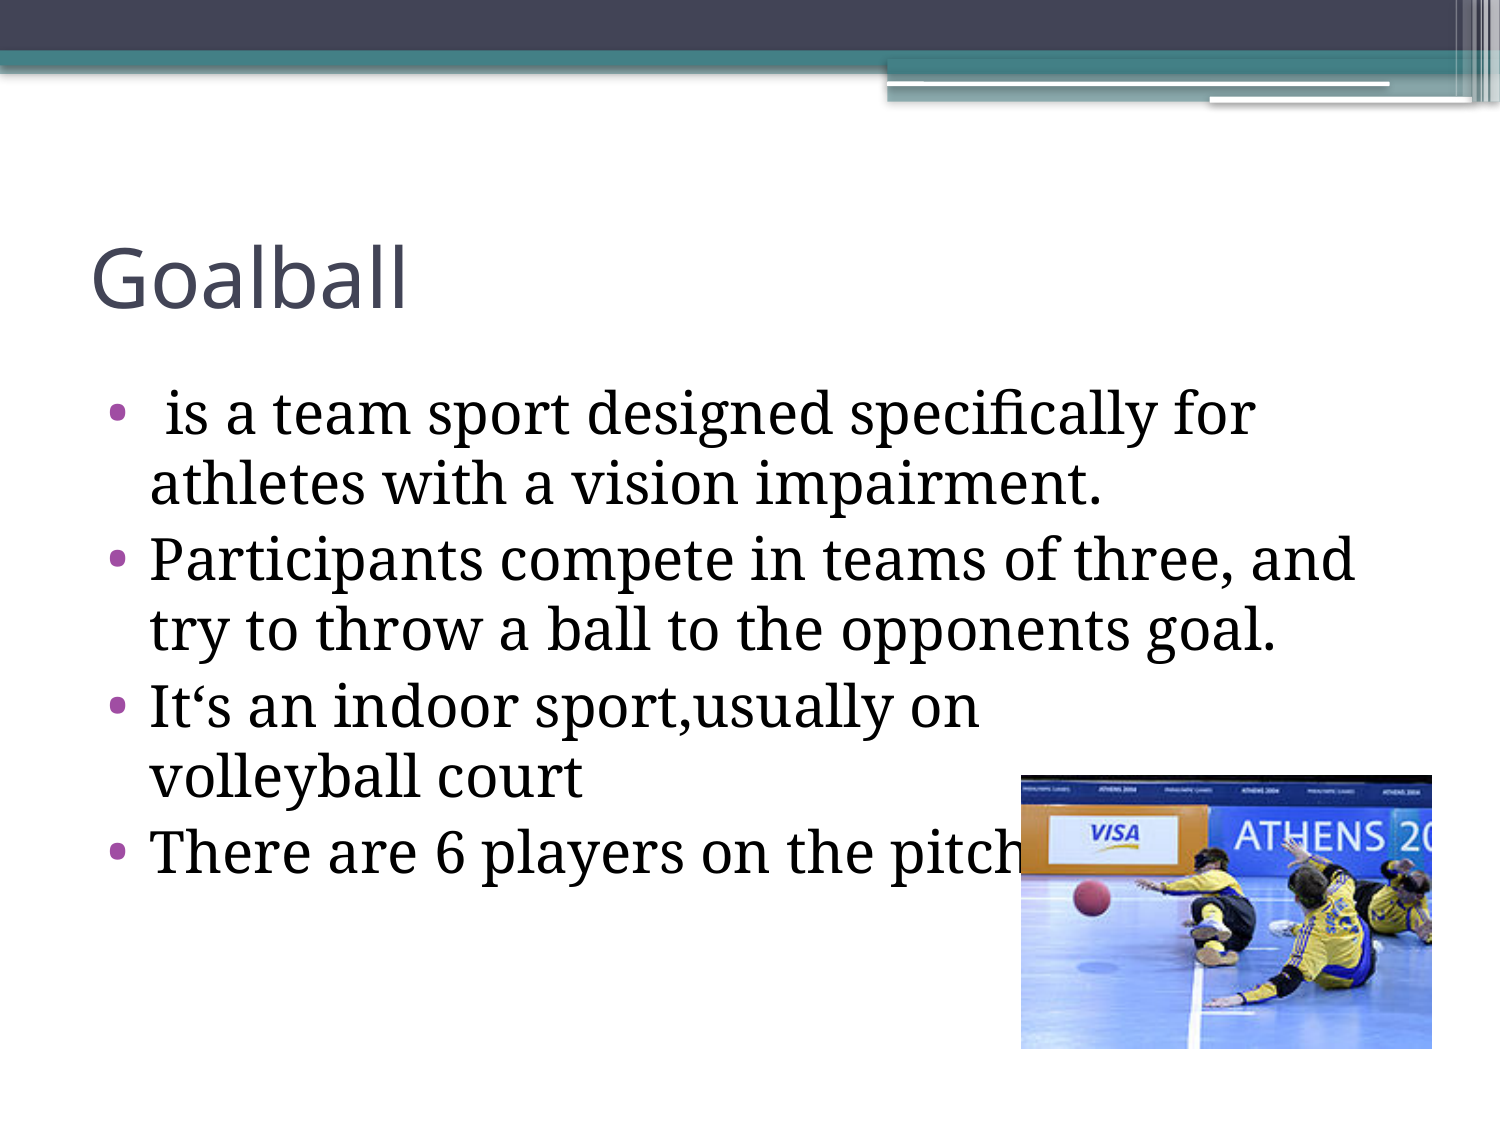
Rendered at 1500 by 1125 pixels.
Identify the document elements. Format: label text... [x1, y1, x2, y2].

list is a team sport designed specifically for athletes with a vision impairment. Participants compete in teams of three, and try to throw a ball to the opponents goal. It‘s an indoor sport,usually on volleyball court There are 6 players on the pitch [75, 368, 1425, 1079]
title Goalball [75, 187, 1425, 363]
picture [1021, 774, 1432, 1050]
